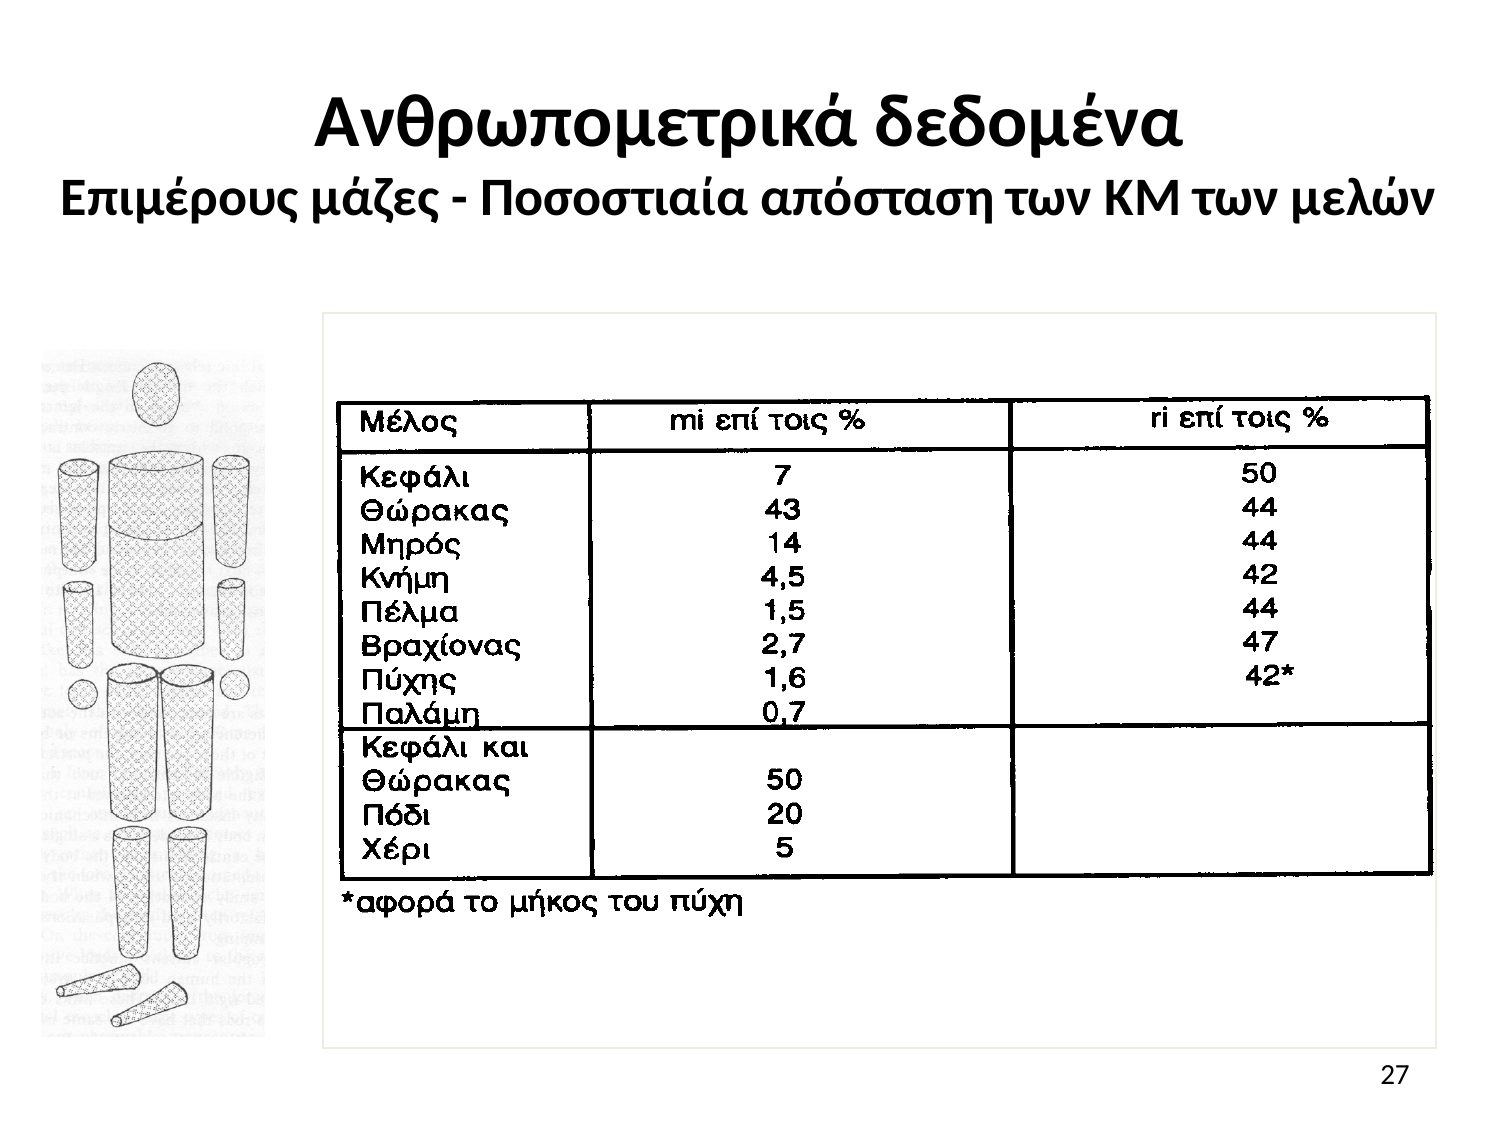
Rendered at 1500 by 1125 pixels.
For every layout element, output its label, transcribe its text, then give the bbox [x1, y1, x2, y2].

title Ανθρωπομετρικά δεδομένα Επιμέρους μάζες - Ποσοστιαία απόσταση των ΚΜ των μελών [43, 101, 1456, 197]
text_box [323, 314, 1436, 1048]
picture [40, 349, 266, 1037]
slide_number 27 [1074, 1055, 1425, 1103]
